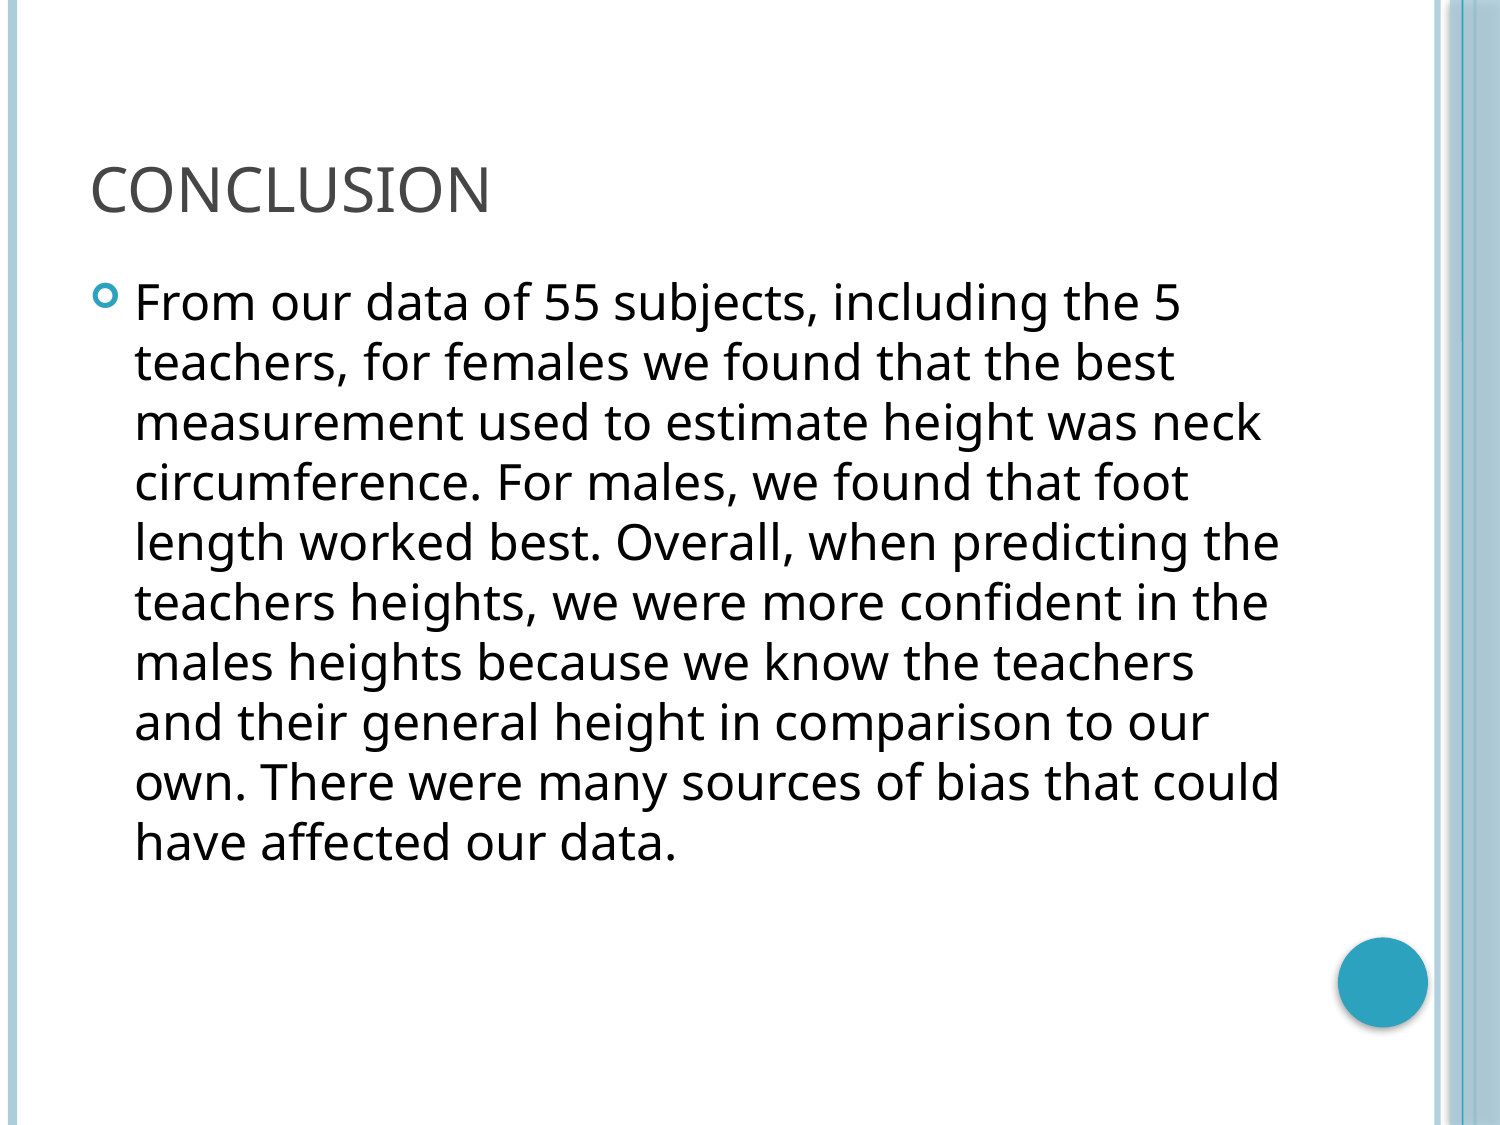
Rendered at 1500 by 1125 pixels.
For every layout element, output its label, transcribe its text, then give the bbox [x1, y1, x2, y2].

list From our data of 55 subjects, including the 5 teachers, for females we found that the best measurement used to estimate height was neck circumference. For males, we found that foot length worked best. Overall, when predicting the teachers heights, we were more confident in the males heights because we know the teachers and their general height in comparison to our own. There were many sources of bias that could have affected our data. [75, 262, 1300, 1062]
title Conclusion [75, 45, 1300, 233]
